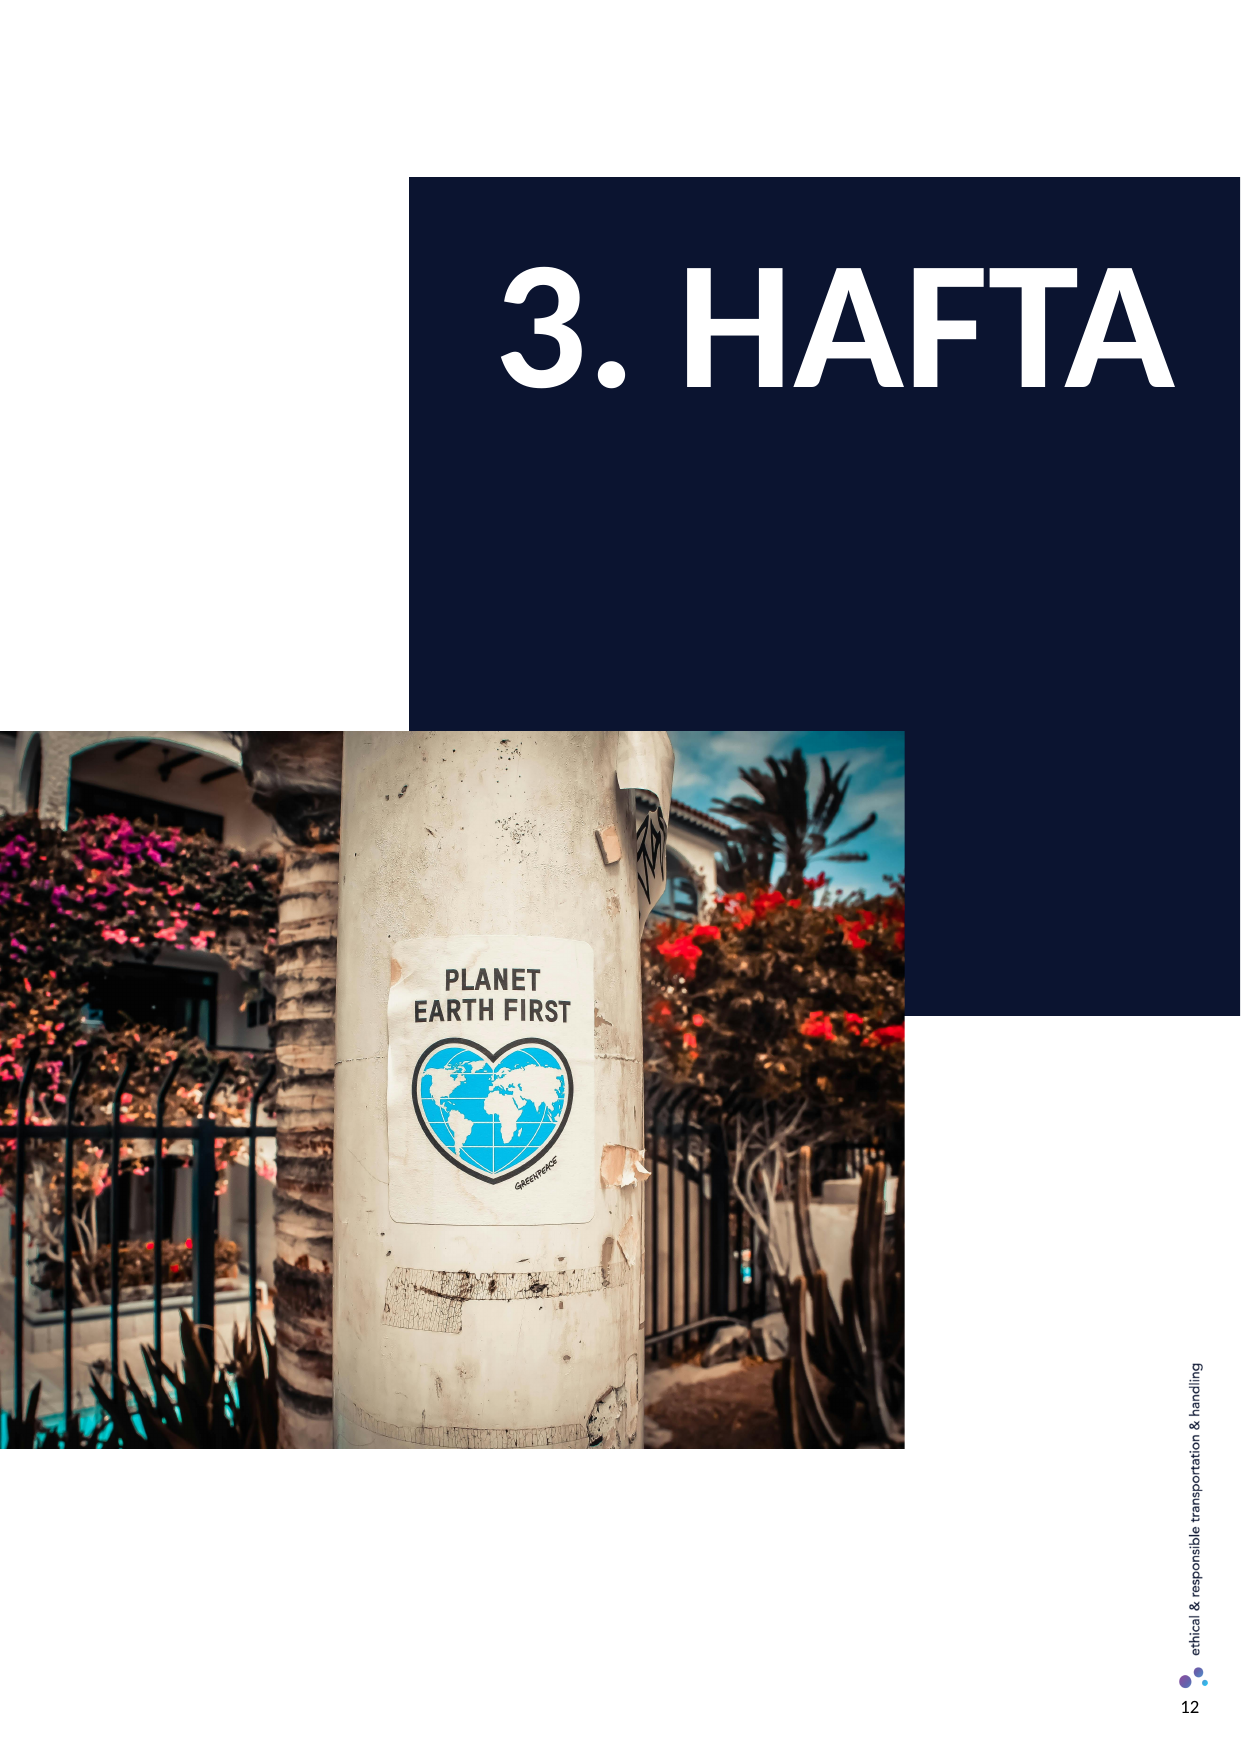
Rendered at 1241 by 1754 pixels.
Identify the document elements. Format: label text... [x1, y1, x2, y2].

picture [1179, 1357, 1217, 1680]
list 3. HAFTA [479, 221, 1241, 732]
picture [0, 731, 905, 1449]
slide_number 12 [1153, 1676, 1215, 1736]
